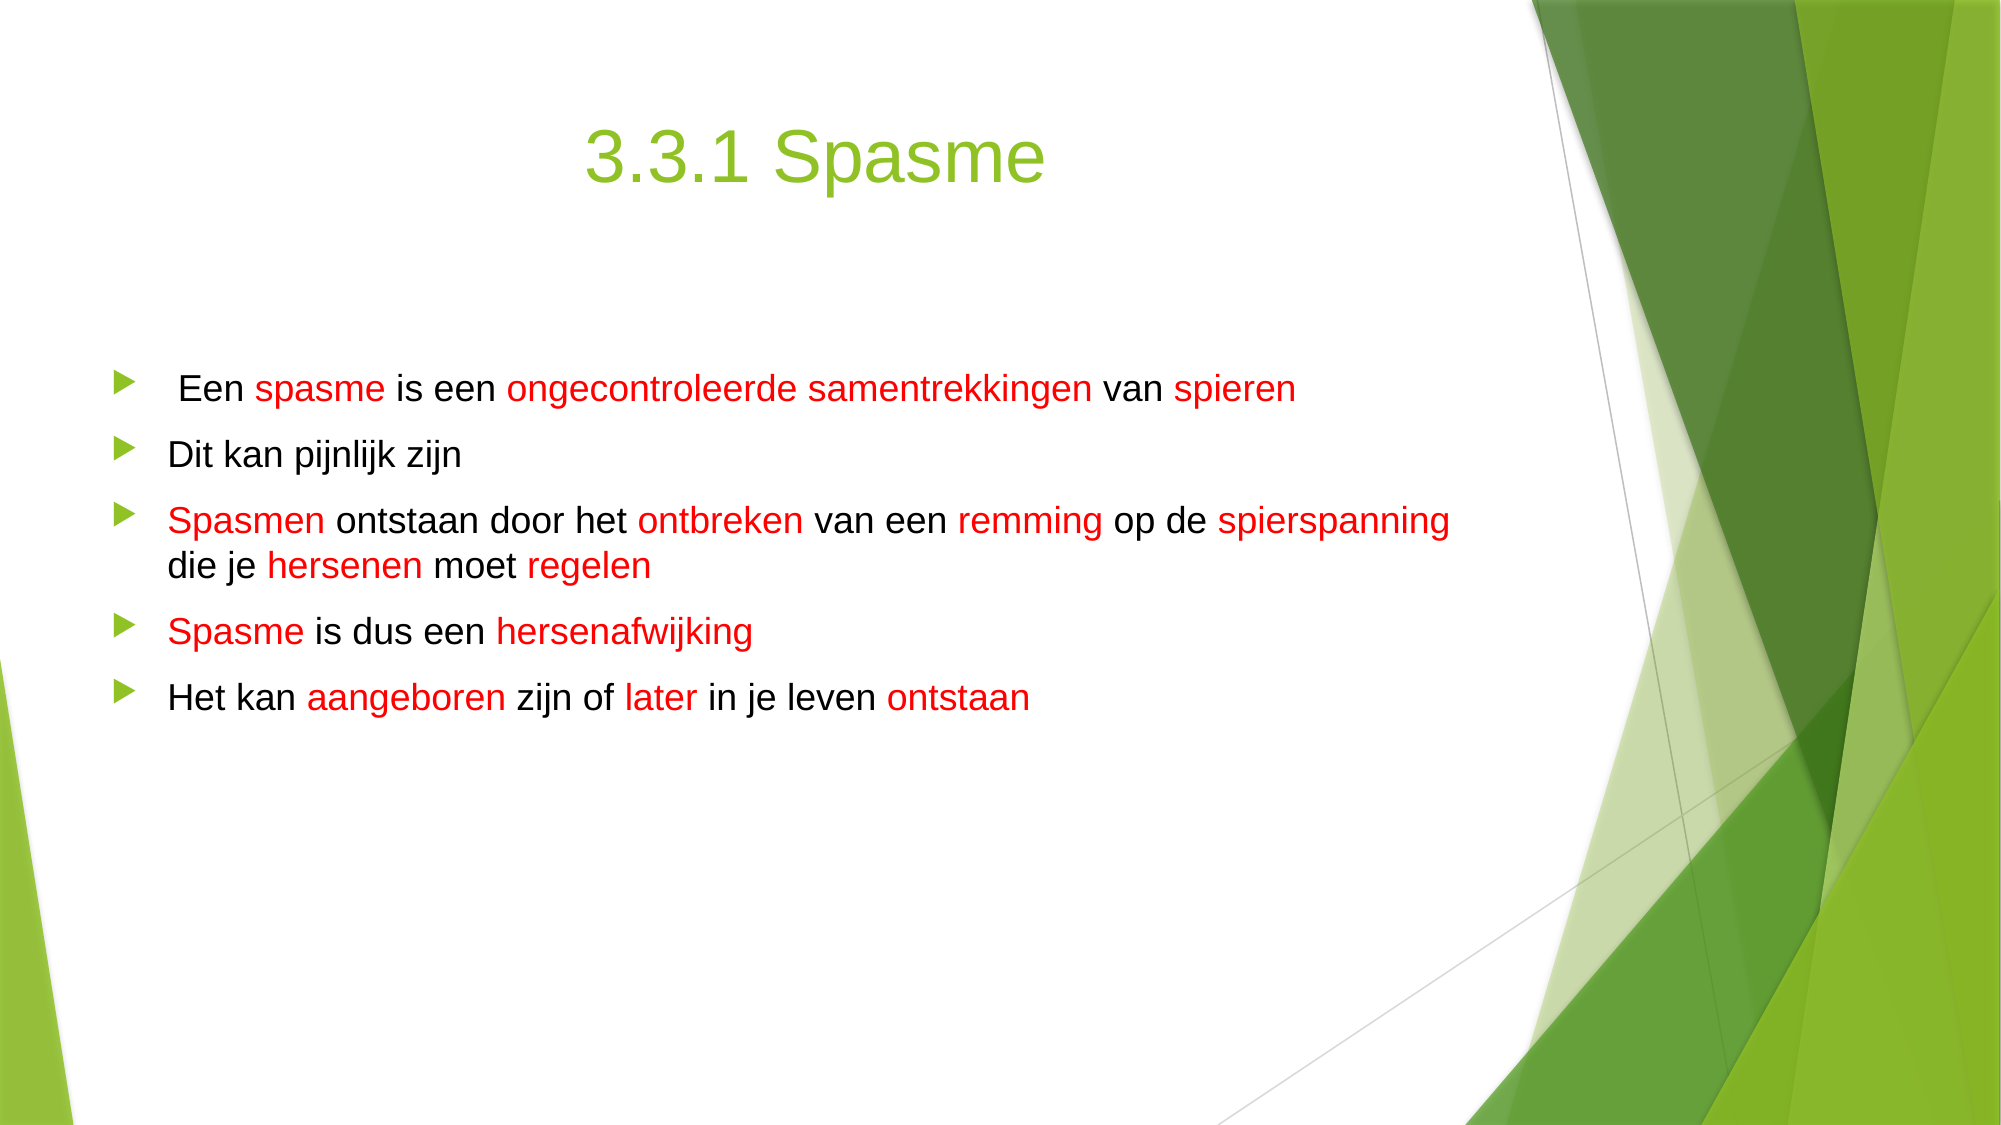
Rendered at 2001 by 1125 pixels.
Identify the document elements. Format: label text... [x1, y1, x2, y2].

list Een spasme is een ongecontroleerde samentrekkingen van spieren Dit kan pijnlijk zijn Spasmen ontstaan door het ontbreken van een remming op de spierspanning die je hersenen moet regelen Spasme is dus een hersenafwijking Het kan aangeboren zijn of later in je leven ontstaan [96, 356, 1507, 994]
title 3.3.1 Spasme [111, 99, 1522, 317]
